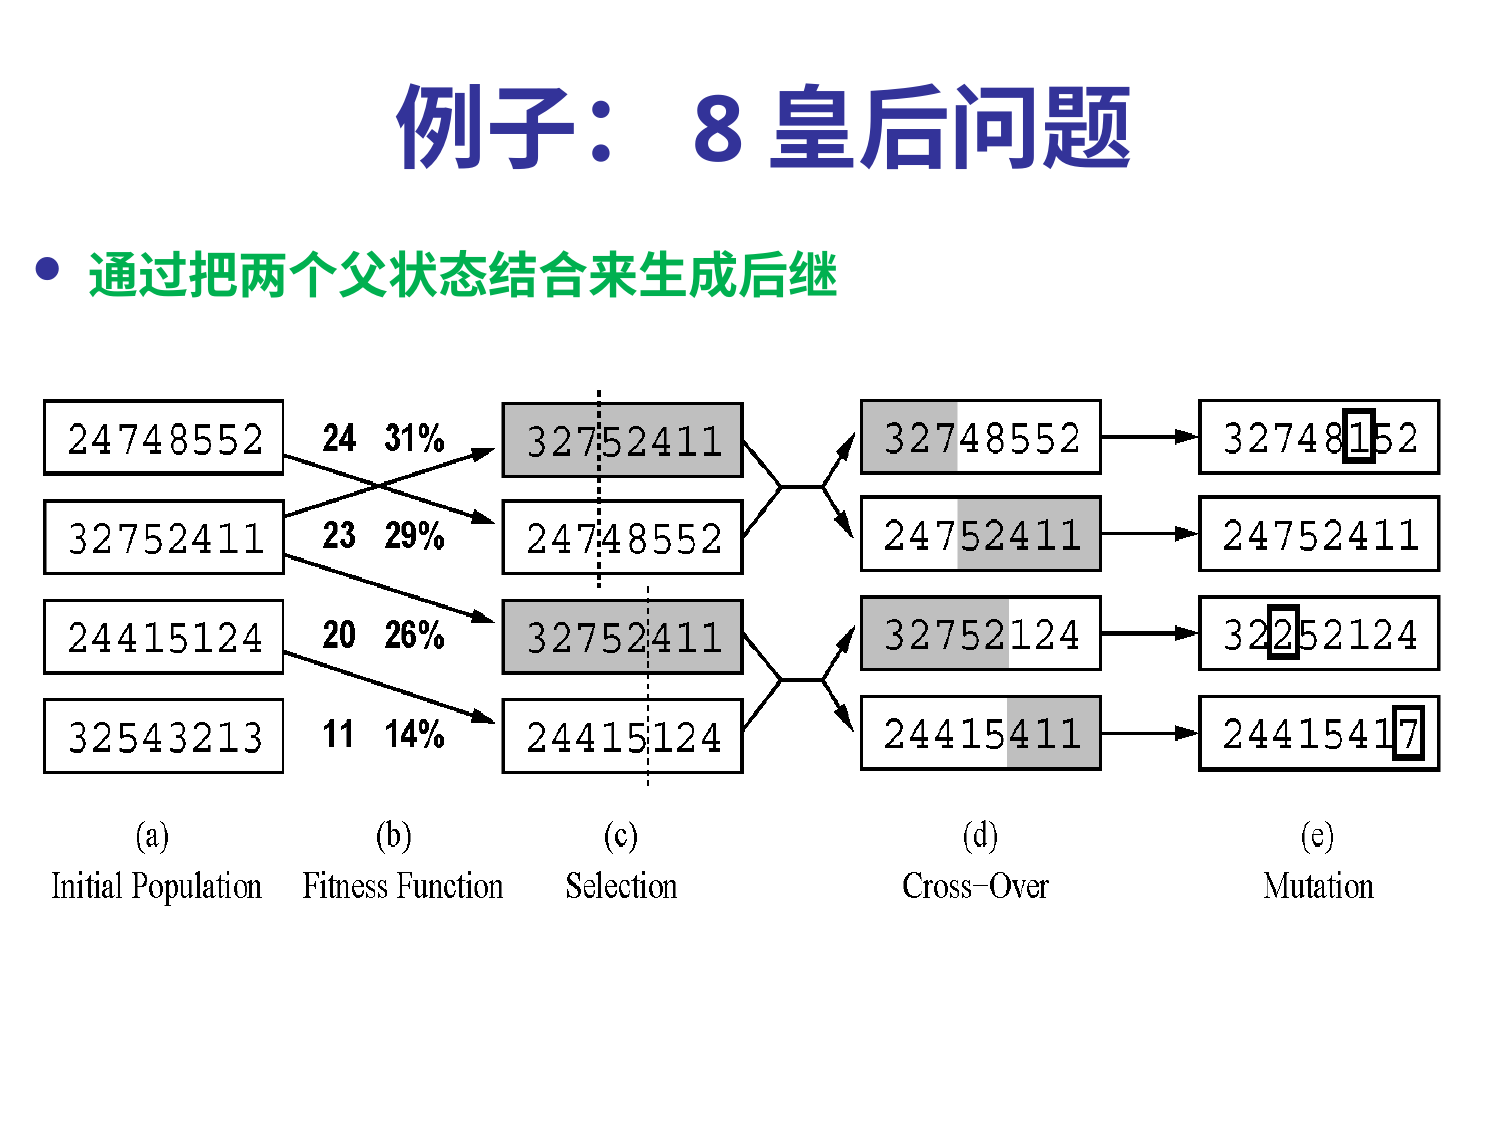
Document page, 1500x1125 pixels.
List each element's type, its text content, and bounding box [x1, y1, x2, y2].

picture [37, 387, 1442, 913]
text_box 通过把两个父状态结合来生成后继 [17, 236, 1165, 385]
text_box 例子：8皇后问题 [125, 35, 1404, 188]
